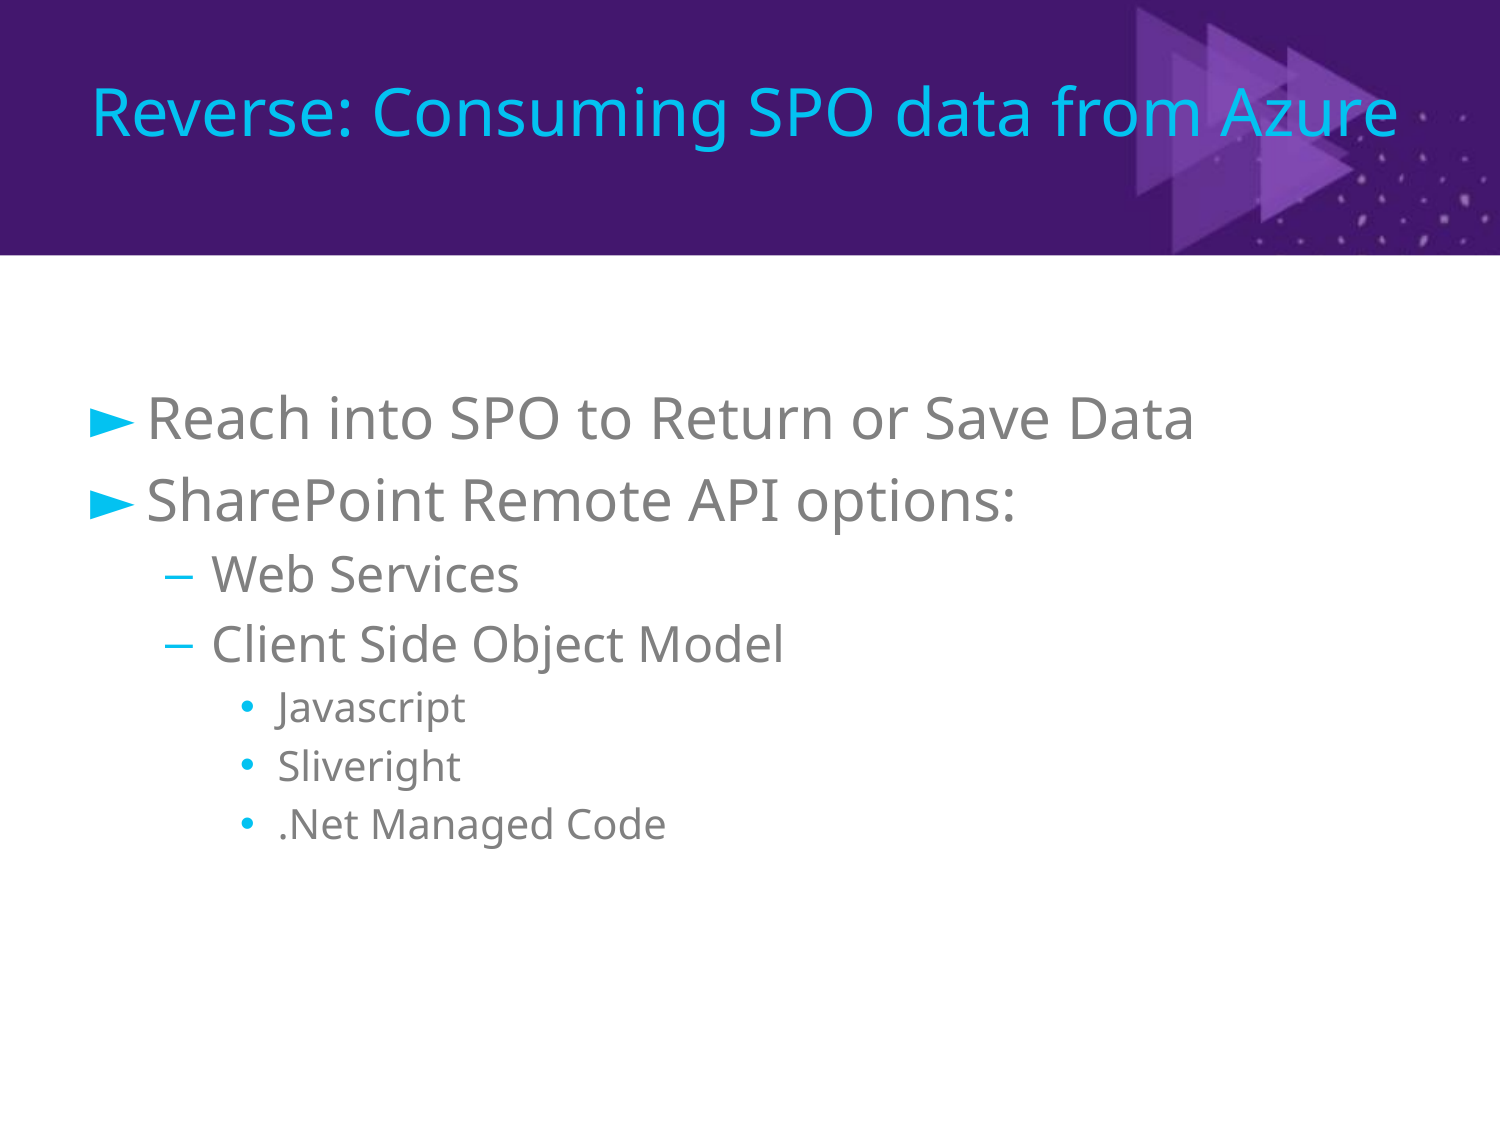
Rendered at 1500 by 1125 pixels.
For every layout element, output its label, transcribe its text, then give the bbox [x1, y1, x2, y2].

list Reach into SPO to Return or Save Data SharePoint Remote API options: Web Services Client Side Object Model Javascript Sliveright .Net Managed Code [75, 373, 1425, 1005]
picture [0, 0, 1500, 255]
title Reverse: Consuming SPO data from Azure [75, 56, 1425, 244]
